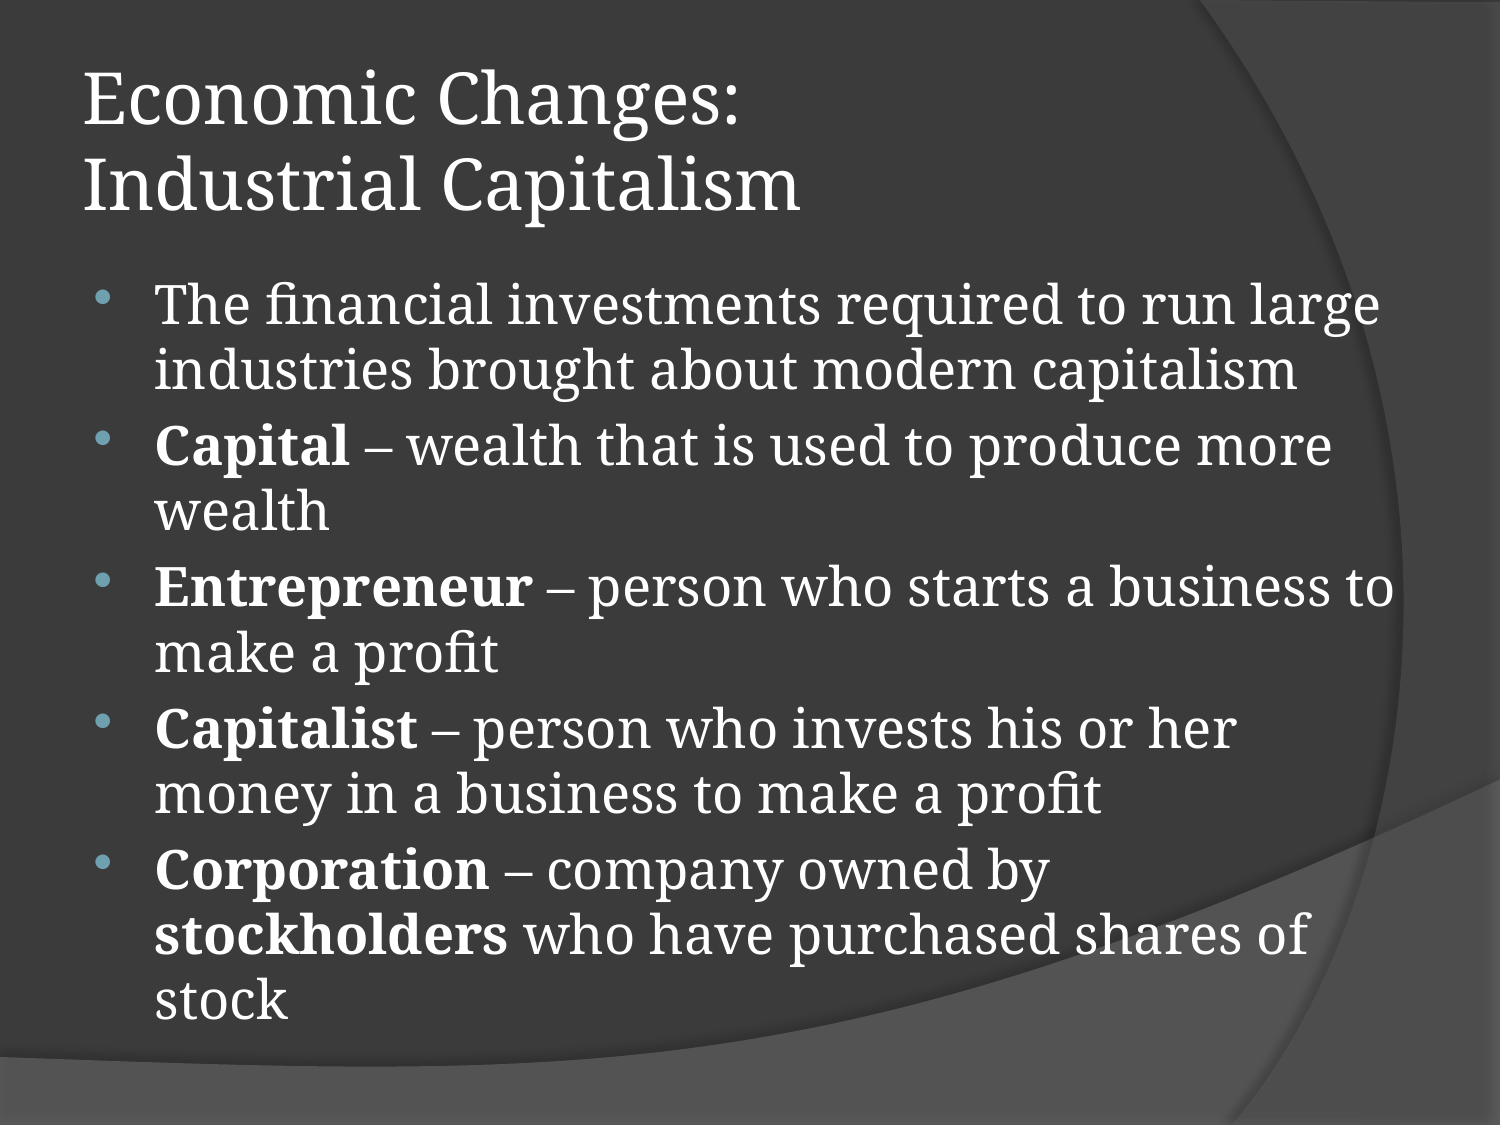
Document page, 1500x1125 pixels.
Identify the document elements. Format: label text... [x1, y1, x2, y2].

title Economic Changes: Industrial Capitalism [75, 45, 1300, 233]
list The financial investments required to run large industries brought about modern capitalism Capital – wealth that is used to produce more wealth Entrepreneur – person who starts a business to make a profit Capitalist – person who invests his or her money in a business to make a profit Corporation – company owned by stockholders who have purchased shares of stock [75, 262, 1425, 1075]
